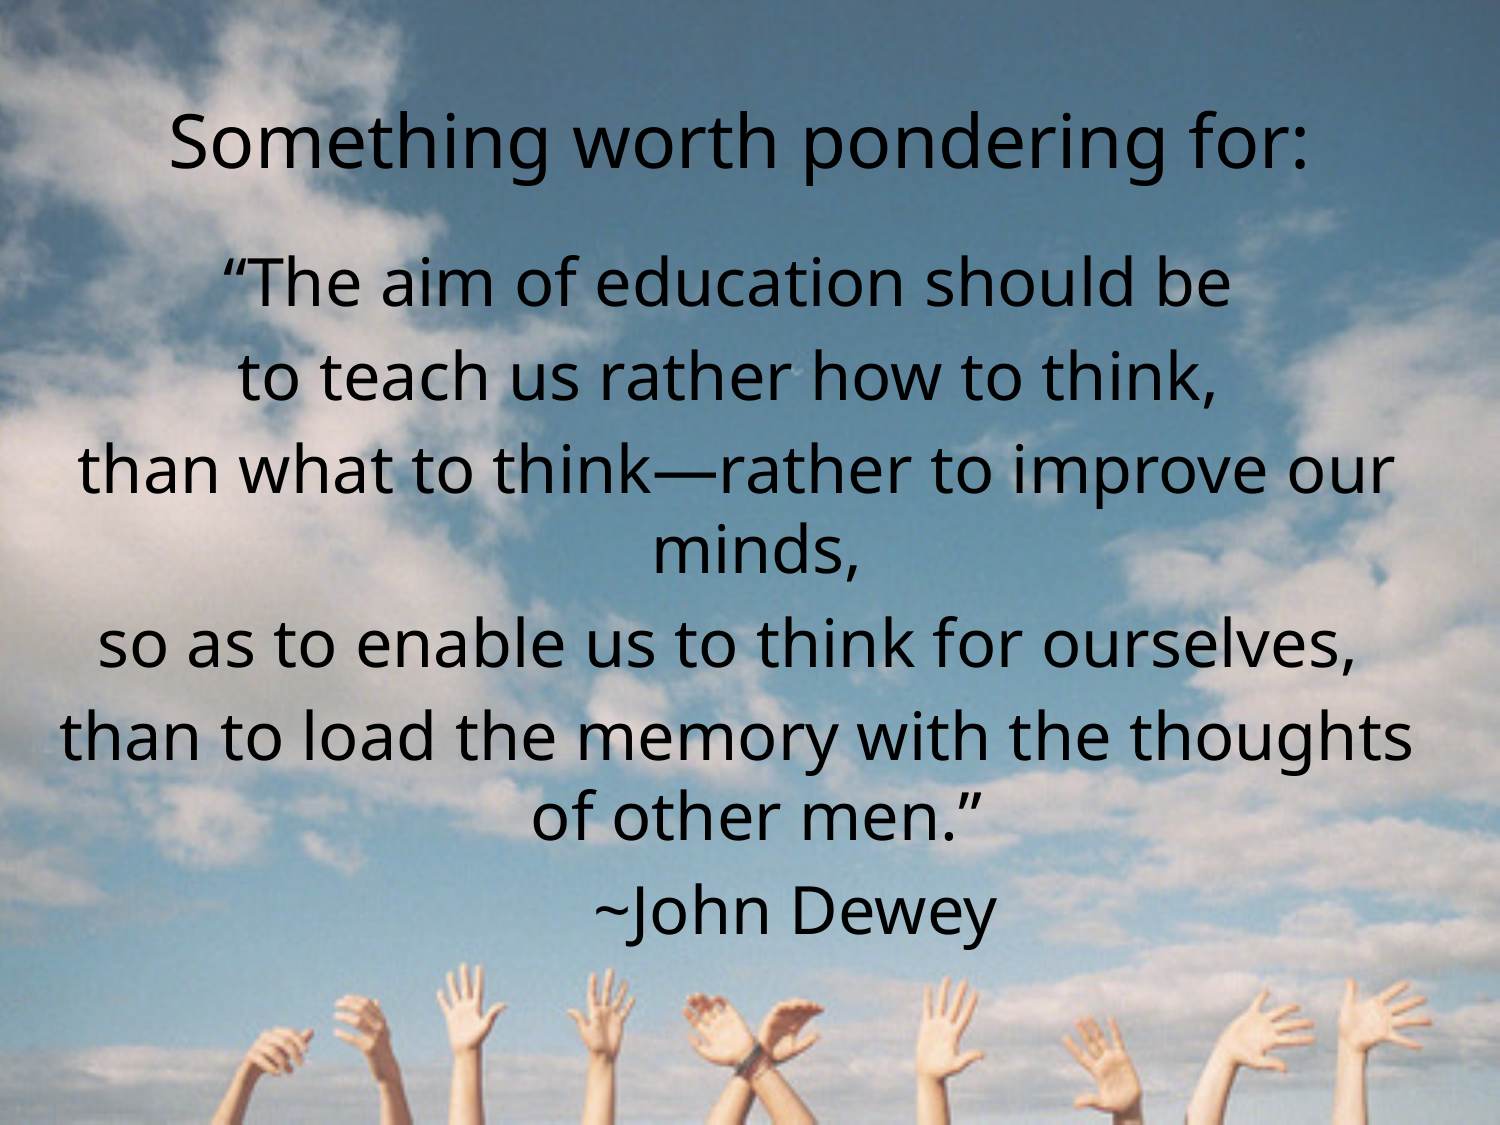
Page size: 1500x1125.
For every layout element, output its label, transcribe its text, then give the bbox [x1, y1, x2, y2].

list “The aim of education should be to teach us rather how to think, than what to think—rather to improve our minds, so as to enable us to think for ourselves, than to load the memory with the thoughts of other men.” ~John Dewey [37, 232, 1438, 1038]
title Something worth pondering for: [75, 45, 1425, 232]
